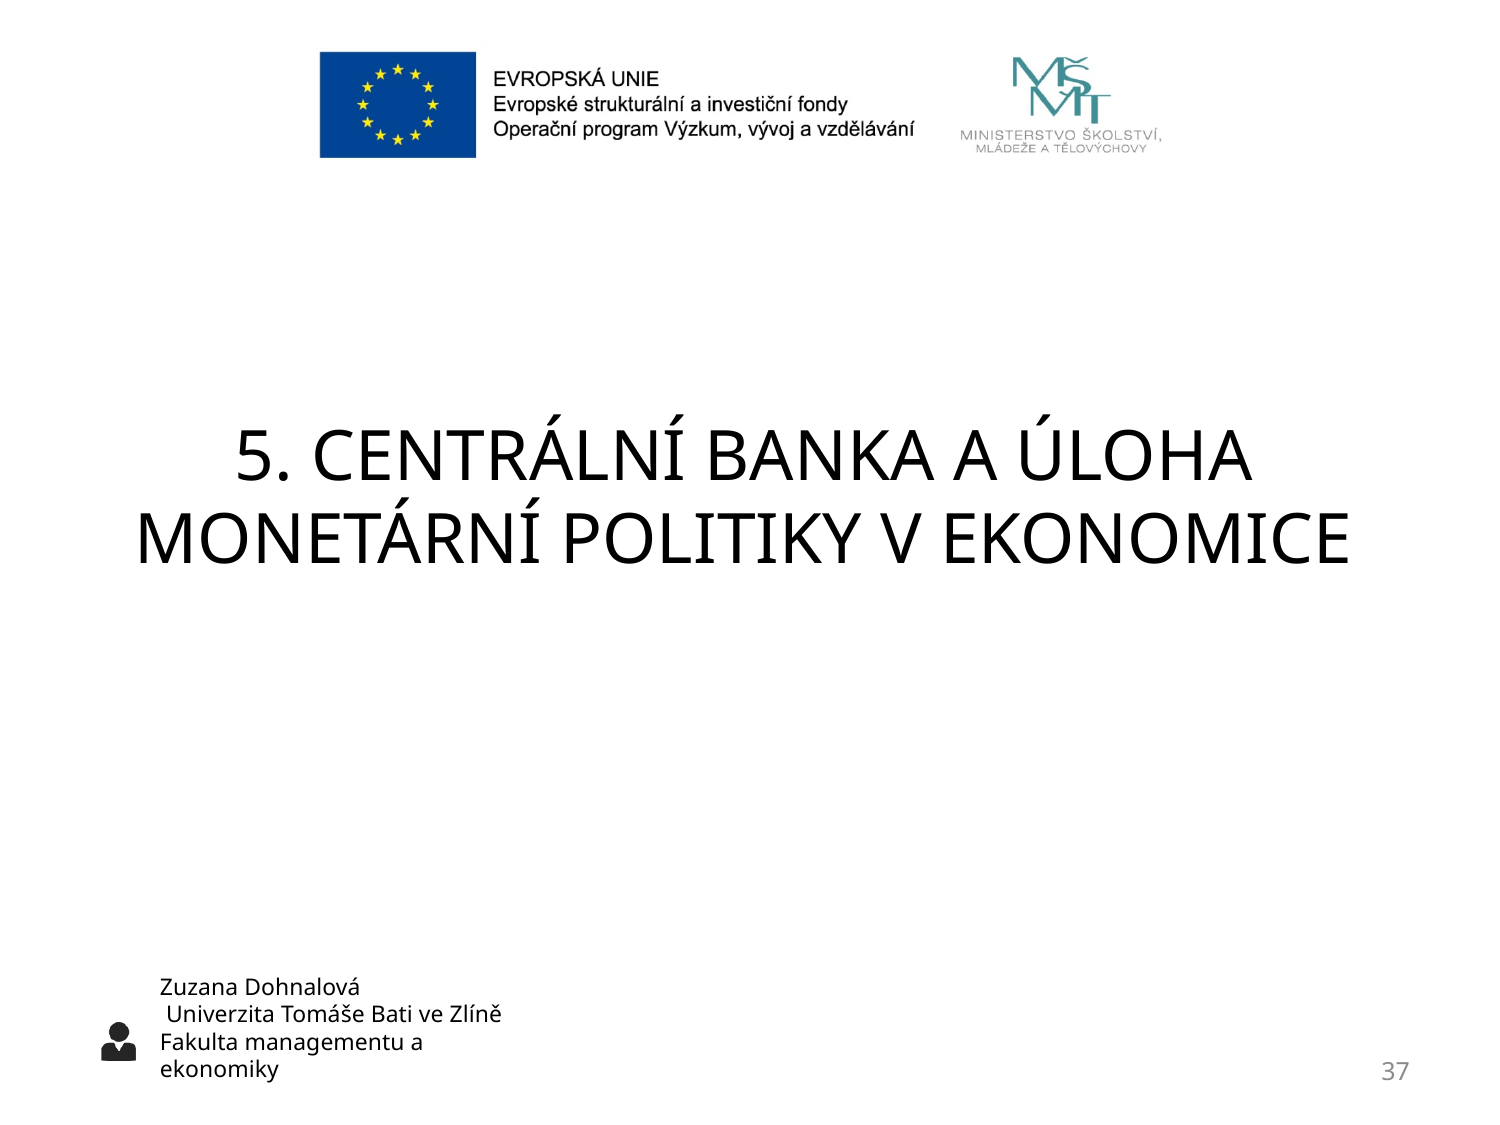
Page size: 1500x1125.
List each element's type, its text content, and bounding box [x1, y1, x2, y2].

picture [267, 0, 1213, 210]
slide_number 37 [1074, 1042, 1425, 1103]
picture [101, 1021, 136, 1062]
title 5. CENTRÁLNÍ BANKA A ÚLOHA MONETÁRNÍ POLITIKY V EKONOMICE [112, 373, 1376, 615]
footer Zuzana Dohnalová Univerzita Tomáše Bati ve Zlíně Fakulta managementu a ekonomiky [145, 999, 526, 1083]
